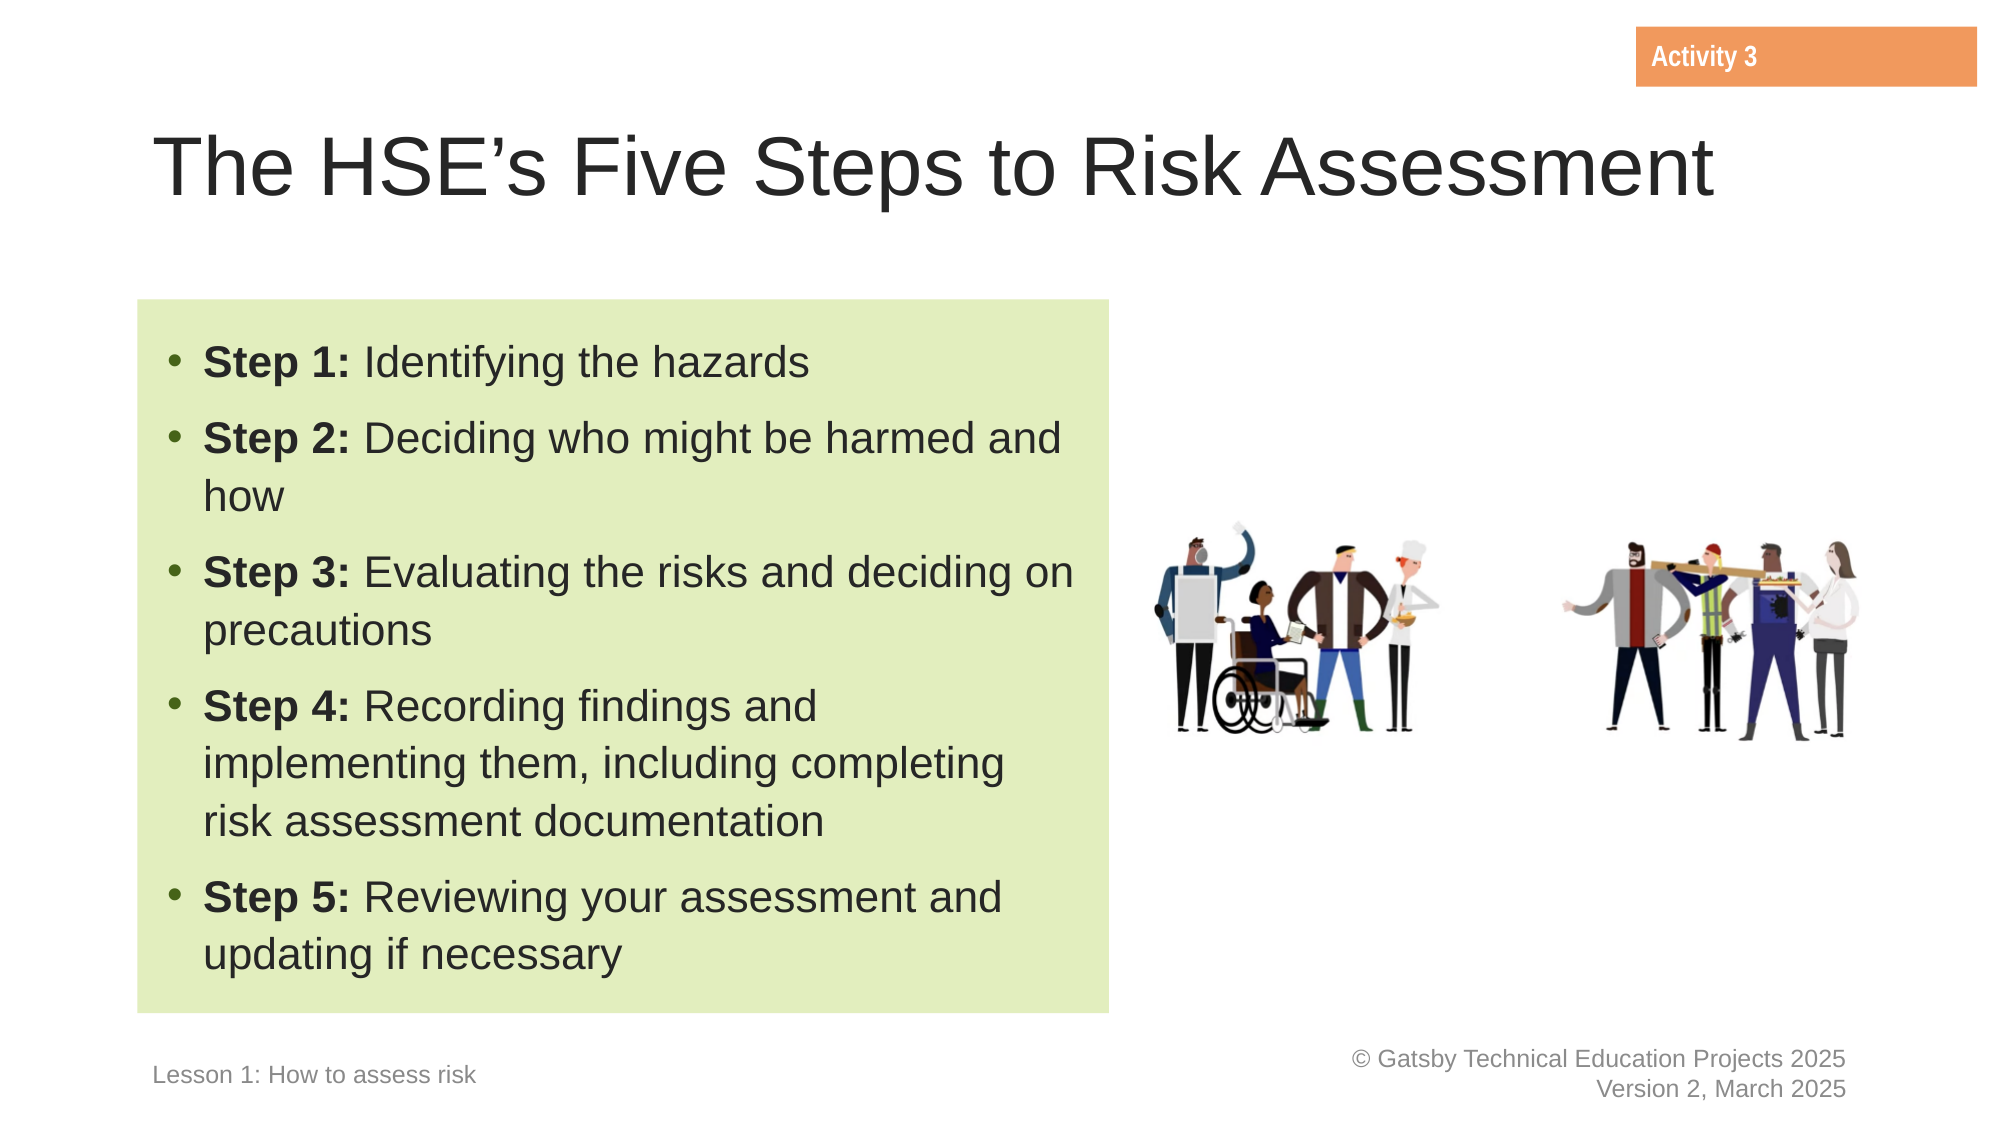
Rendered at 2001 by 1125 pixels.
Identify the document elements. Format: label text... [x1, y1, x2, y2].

title The HSE’s Five Steps to Risk Assessment [137, 59, 1863, 278]
list Activity 3 [1636, 26, 1978, 87]
list Lesson 1: How to assess risk [137, 1042, 829, 1103]
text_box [1146, 500, 1865, 747]
list Step 1: Identifying the hazards Step 2: Deciding who might be harmed and how Step 3: Evaluating the risks and deciding on precautions Step 4: Recording findings and implementing them, including completing risk assessment documentation Step 5: Reviewing your assessment and updating if necessary [137, 299, 1109, 1014]
